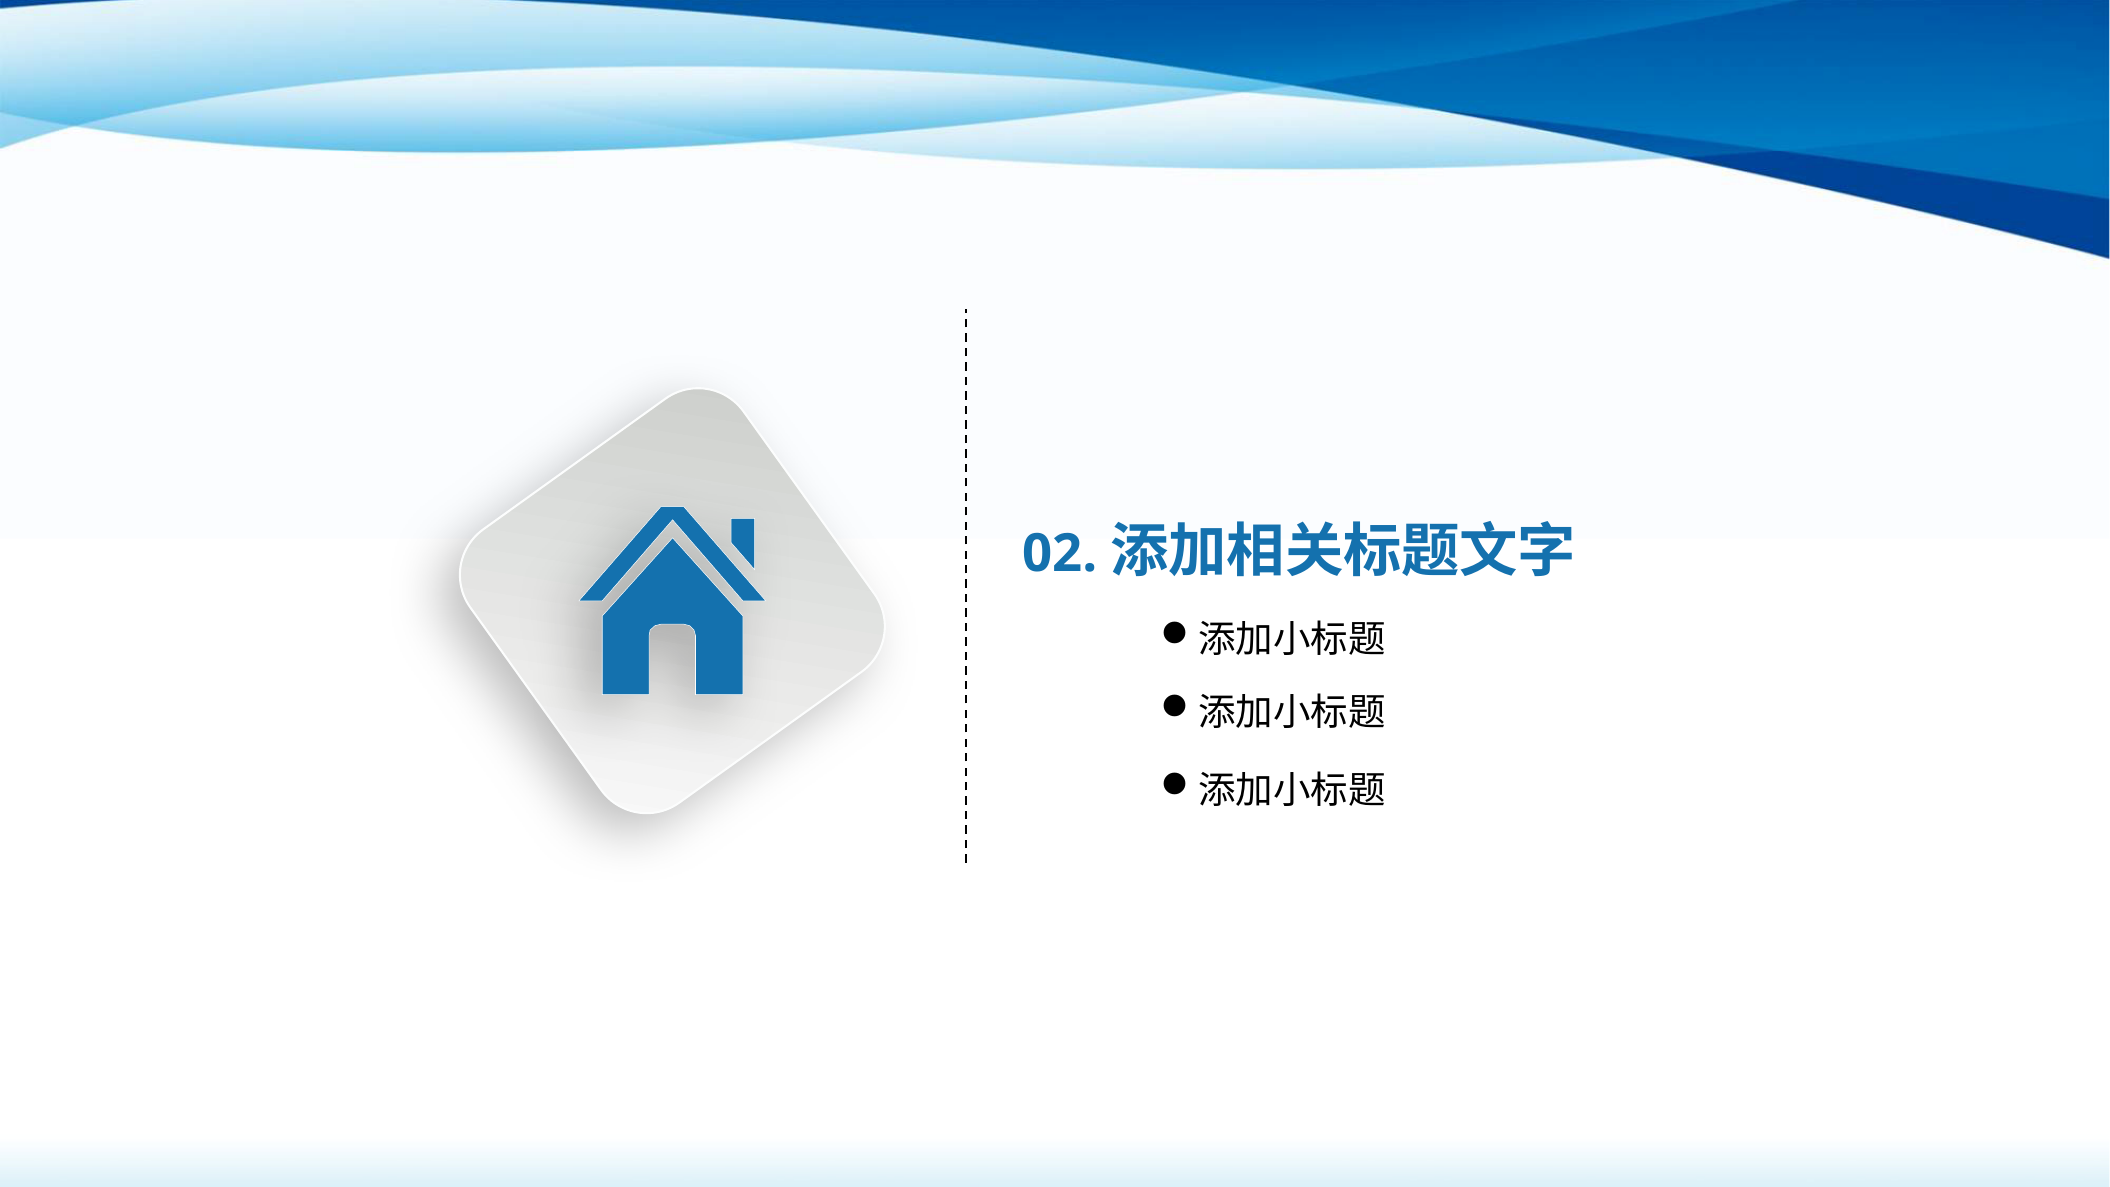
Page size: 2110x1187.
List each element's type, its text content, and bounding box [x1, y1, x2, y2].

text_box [504, 432, 841, 769]
text_box 添加小标题 [1160, 688, 1509, 734]
text_box 添加小标题 [1160, 766, 1509, 812]
picture [0, 0, 2110, 1187]
text_box 02.添加相关标题文字 [1007, 506, 1867, 591]
text_box 添加小标题 [1160, 614, 1509, 660]
